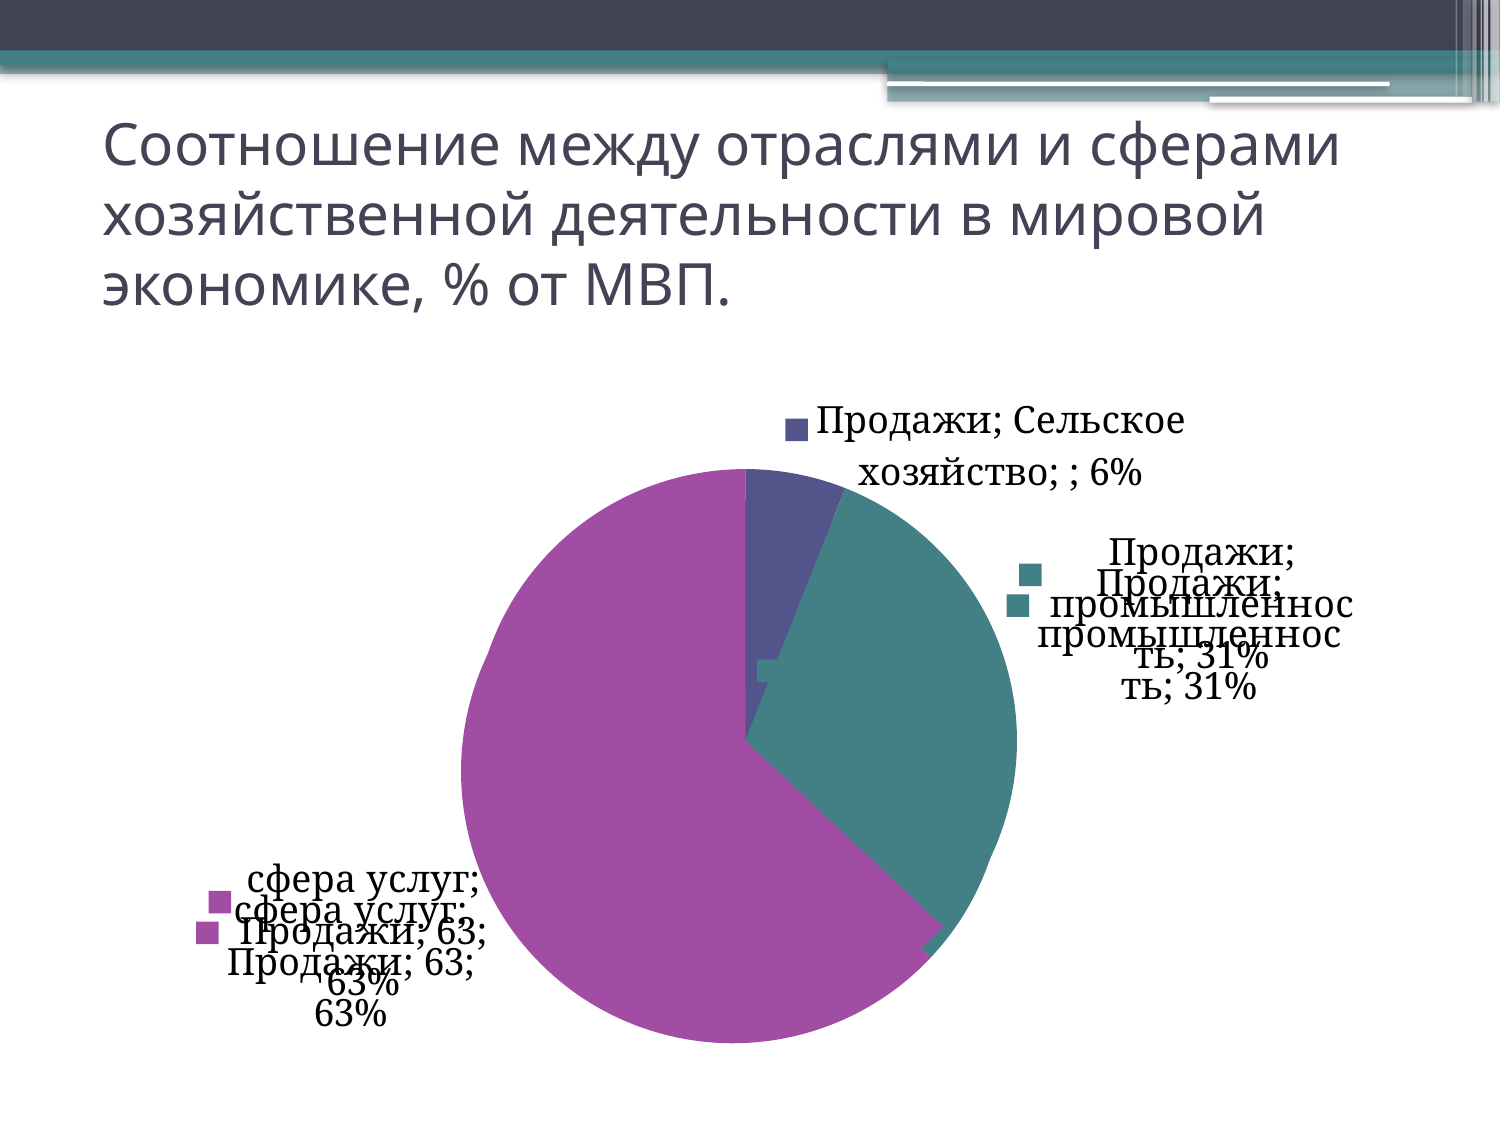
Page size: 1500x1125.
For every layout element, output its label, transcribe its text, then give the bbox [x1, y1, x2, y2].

title Соотношение между отраслями и сферами хозяйственной деятельности в мировой экономике, % от МВП. [87, 125, 1438, 300]
chart [74, 368, 1438, 1085]
